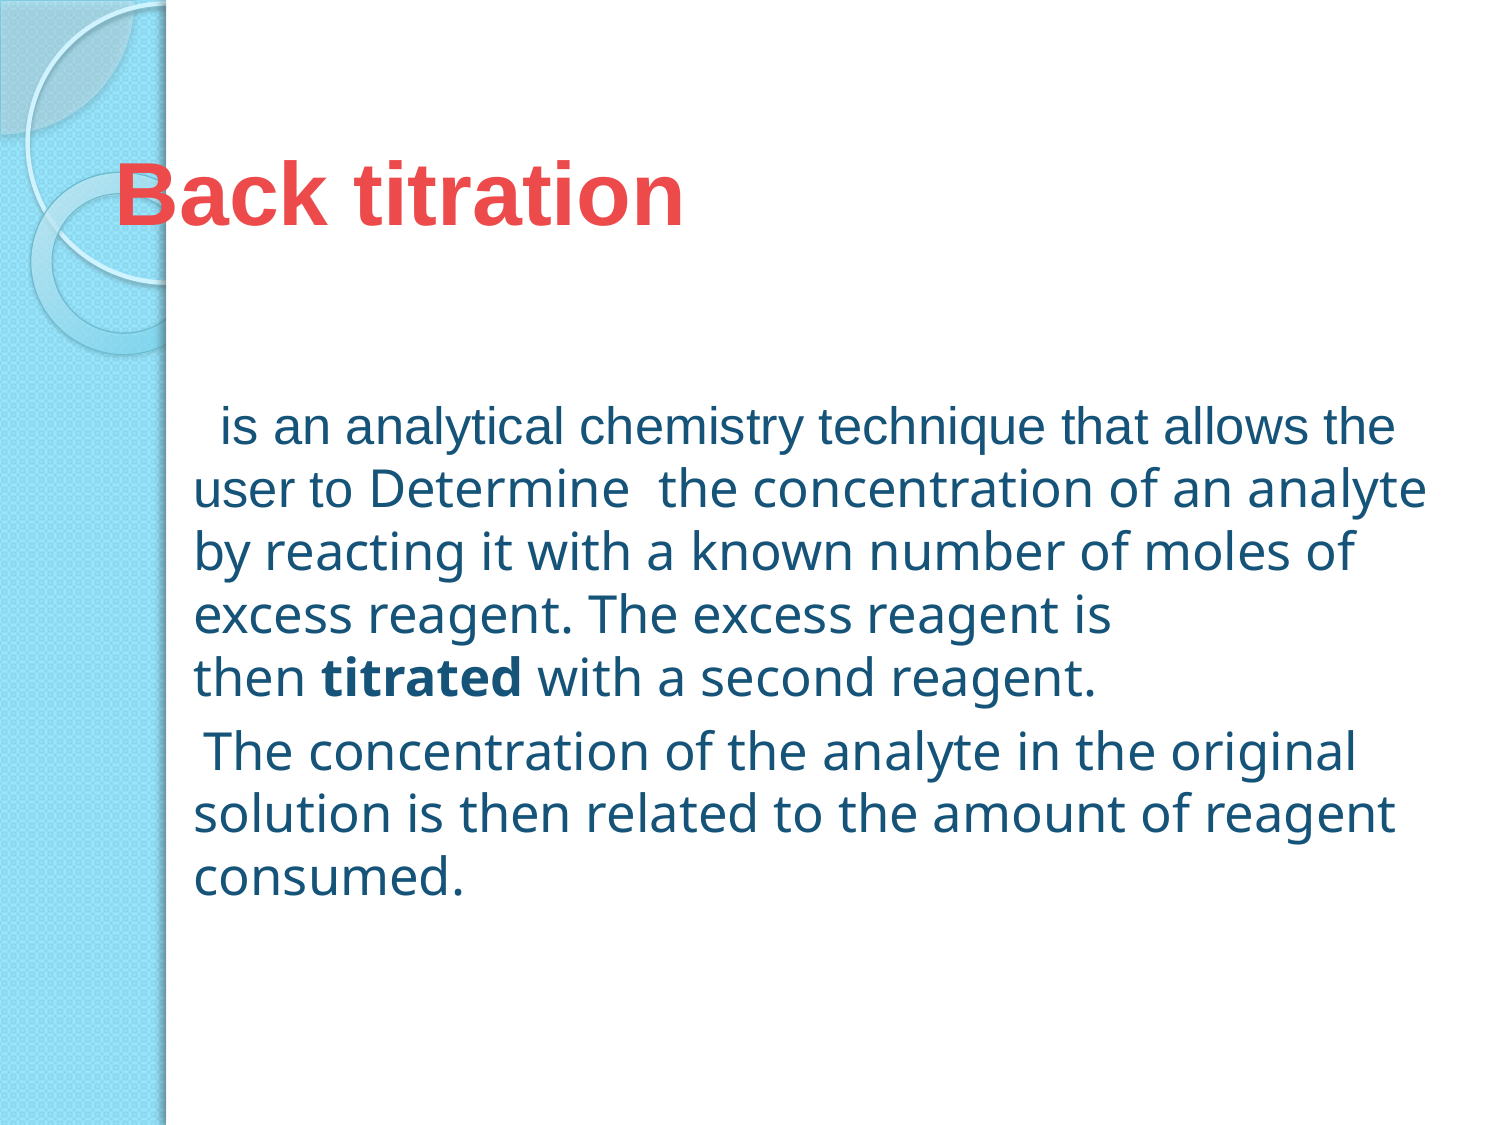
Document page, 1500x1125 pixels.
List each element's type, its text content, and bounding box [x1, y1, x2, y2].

title Back titration [75, 95, 1425, 284]
list is an analytical chemistry technique that allows the user to Determine the concentration of an analyte by reacting it with a known number of moles of excess reagent. The excess reagent is then titrated with a second reagent. The concentration of the analyte in the original solution is then related to the amount of reagent consumed. [120, 310, 1471, 1054]
